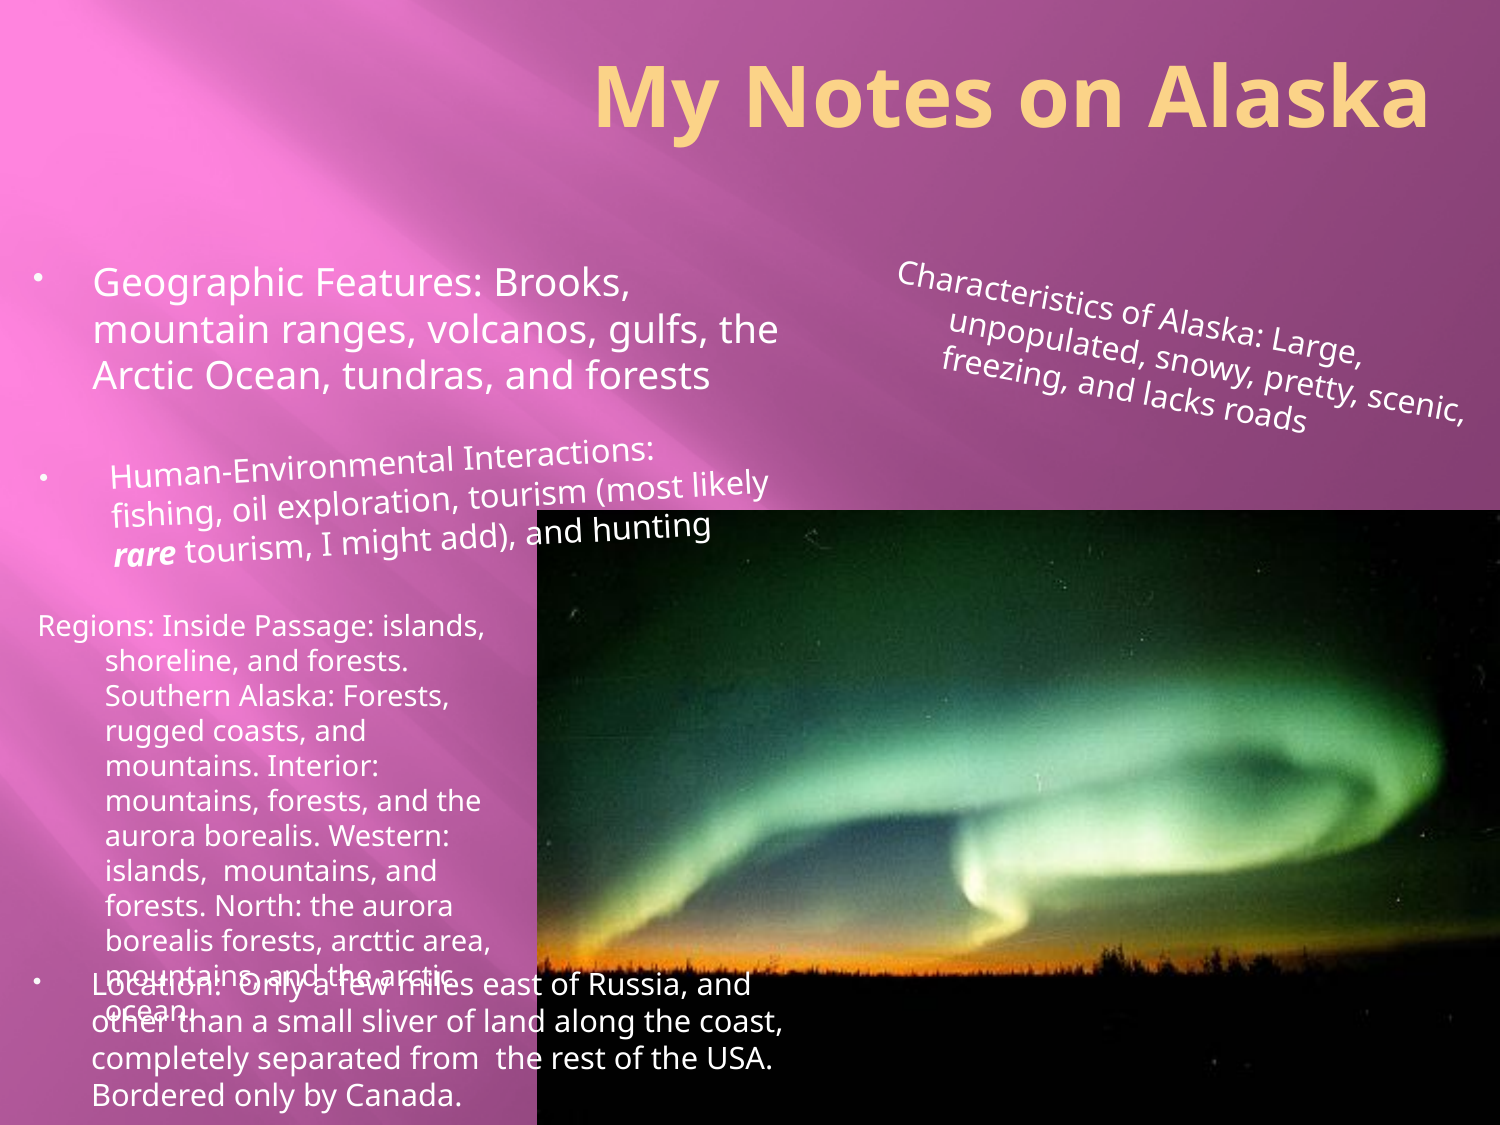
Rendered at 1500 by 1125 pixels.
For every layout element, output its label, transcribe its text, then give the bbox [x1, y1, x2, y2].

text_box Location: Only a few miles east of Russia, and other than a small sliver of land along the coast, completely separated from the rest of the USA. Bordered only by Canada. [0, 957, 537, 1125]
text_box Geographic Features: Brooks, mountain ranges, volcanos, gulfs, the Arctic Ocean, tundras, and forests [0, 249, 800, 450]
picture [537, 510, 1500, 1125]
text_box Characteristics of Alaska: Large, unpopulated, snowy, pretty, scenic, freezing, and lacks roads [844, 237, 1500, 488]
title My Notes on Alaska [525, 0, 1500, 188]
list Regions: Inside Passage: islands, shoreline, and forests. Southern Alaska: Forests, rugged coasts, and mountains. Interior: mountains, forests, and the aurora borealis. Western: islands, mountains, and forests. North: the aurora borealis forests, arcttic area, mountains, and the arctic ocean. [0, 600, 537, 900]
text_box Human-Environmental Interactions: fishing, oil exploration, tourism (most likely rare tourism, I might add), and hunting [1, 450, 793, 593]
